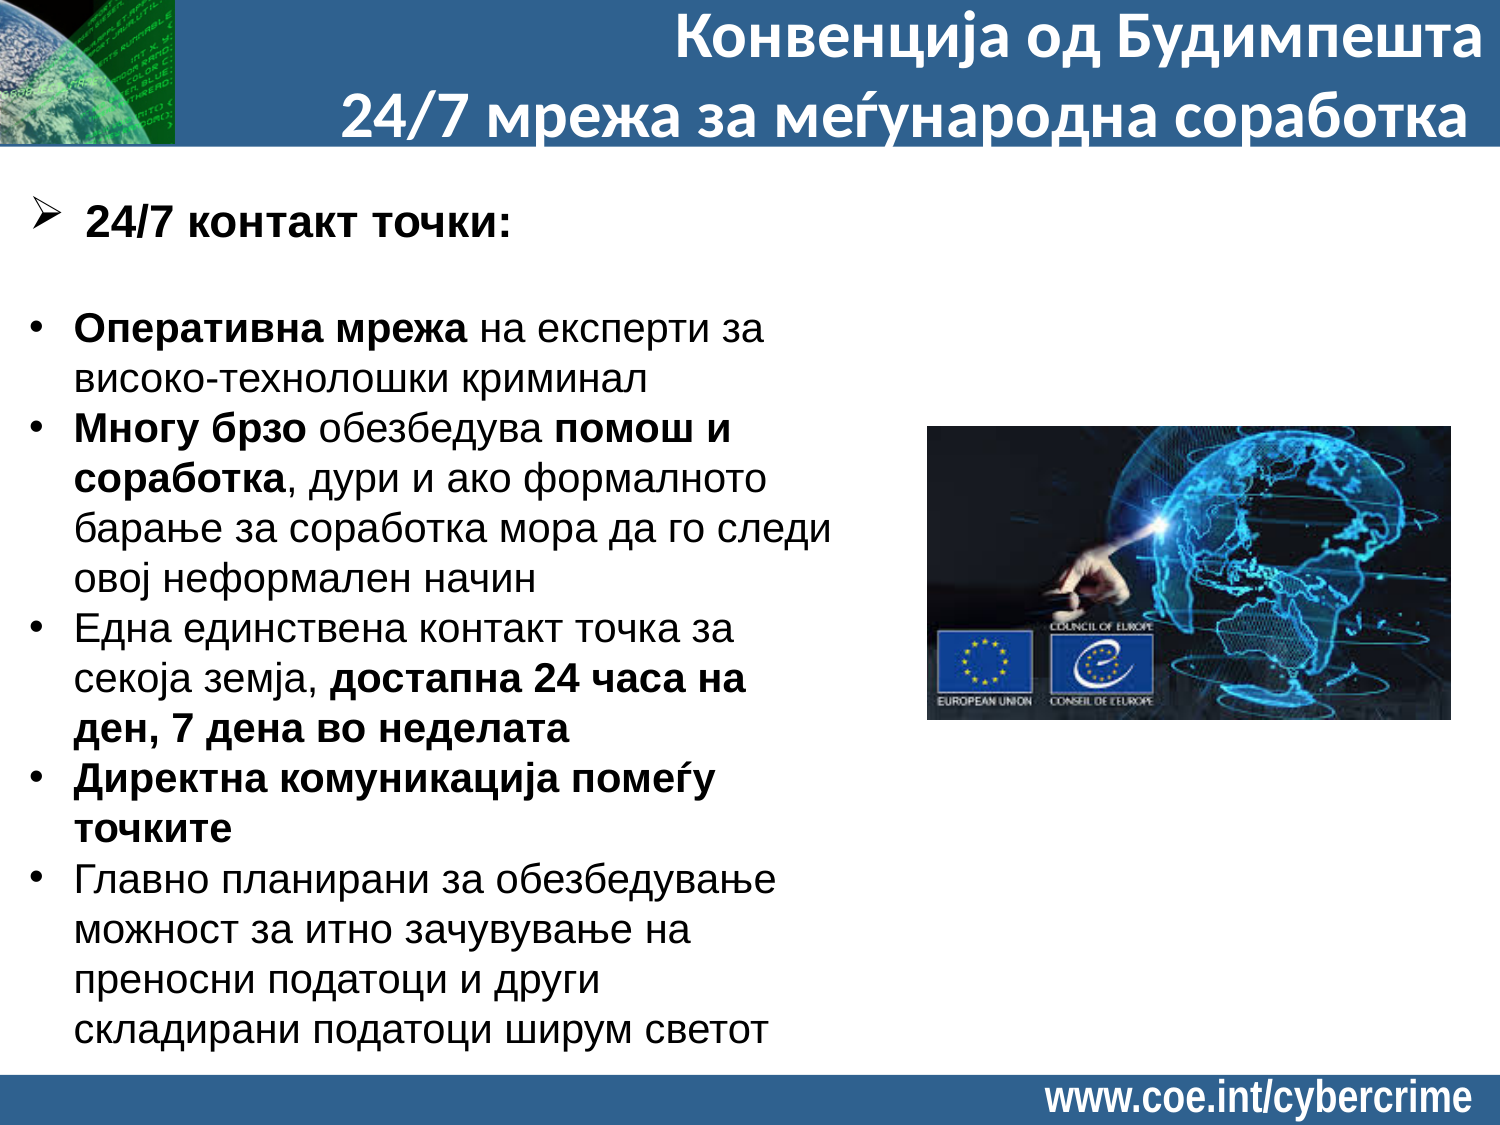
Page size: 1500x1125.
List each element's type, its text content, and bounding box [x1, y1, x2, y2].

text_box www.coe.int/cybercrime [1030, 1059, 1500, 1125]
picture [927, 426, 1451, 720]
text_box Конвенција од Будимпешта 24/7 мрежа за меѓународна соработка [177, 0, 1500, 149]
text_box [0, 1073, 1030, 1125]
text_box 24/7 контакт точки: Оперативна мрежа на експерти за високо-технолошки криминал Многу брзо обезбедува помош и соработка, дури и ако формалното барање за соработка мора да го следи овој неформален начин Една единствена контакт точка за секоја земја, достапна 24 часа на ден, 7 дена во неделата Директна комуникација помеѓу точките Главно планирани за обезбедување можност за итно зачувување на преносни податоци и други складирани податоци ширум светот [14, 183, 850, 1059]
picture [0, 0, 175, 144]
